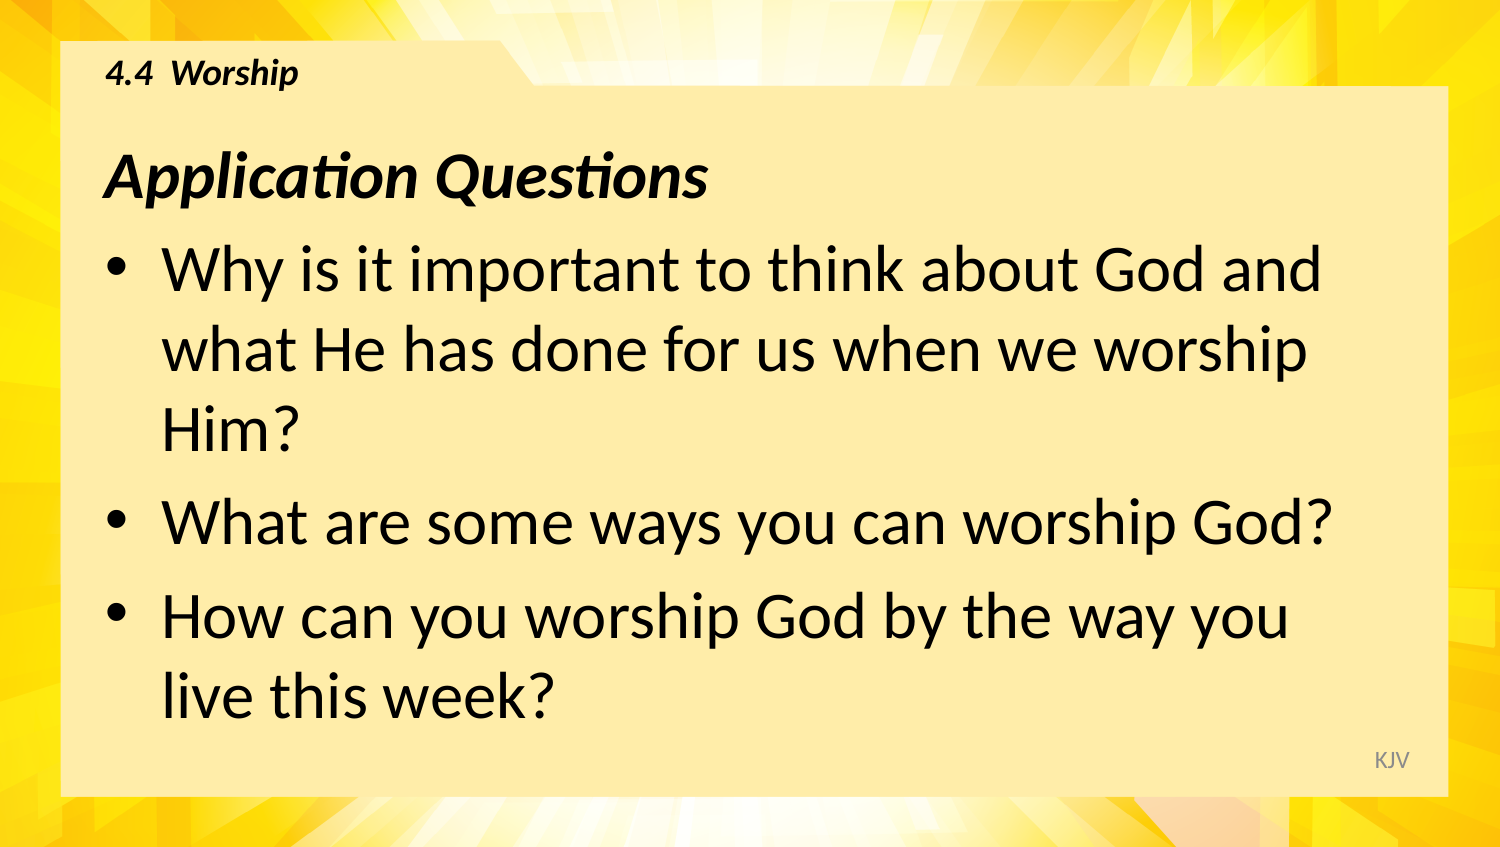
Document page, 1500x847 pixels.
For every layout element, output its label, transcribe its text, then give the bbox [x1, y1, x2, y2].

picture [0, 0, 1500, 847]
footer KJV [950, 736, 1425, 782]
title 4.4 Worship [89, 33, 1420, 108]
list Application Questions Why is it important to think about God and what He has done for us when we worship Him? What are some ways you can worship God? How can you worship God by the way you live this week? [89, 141, 1403, 722]
